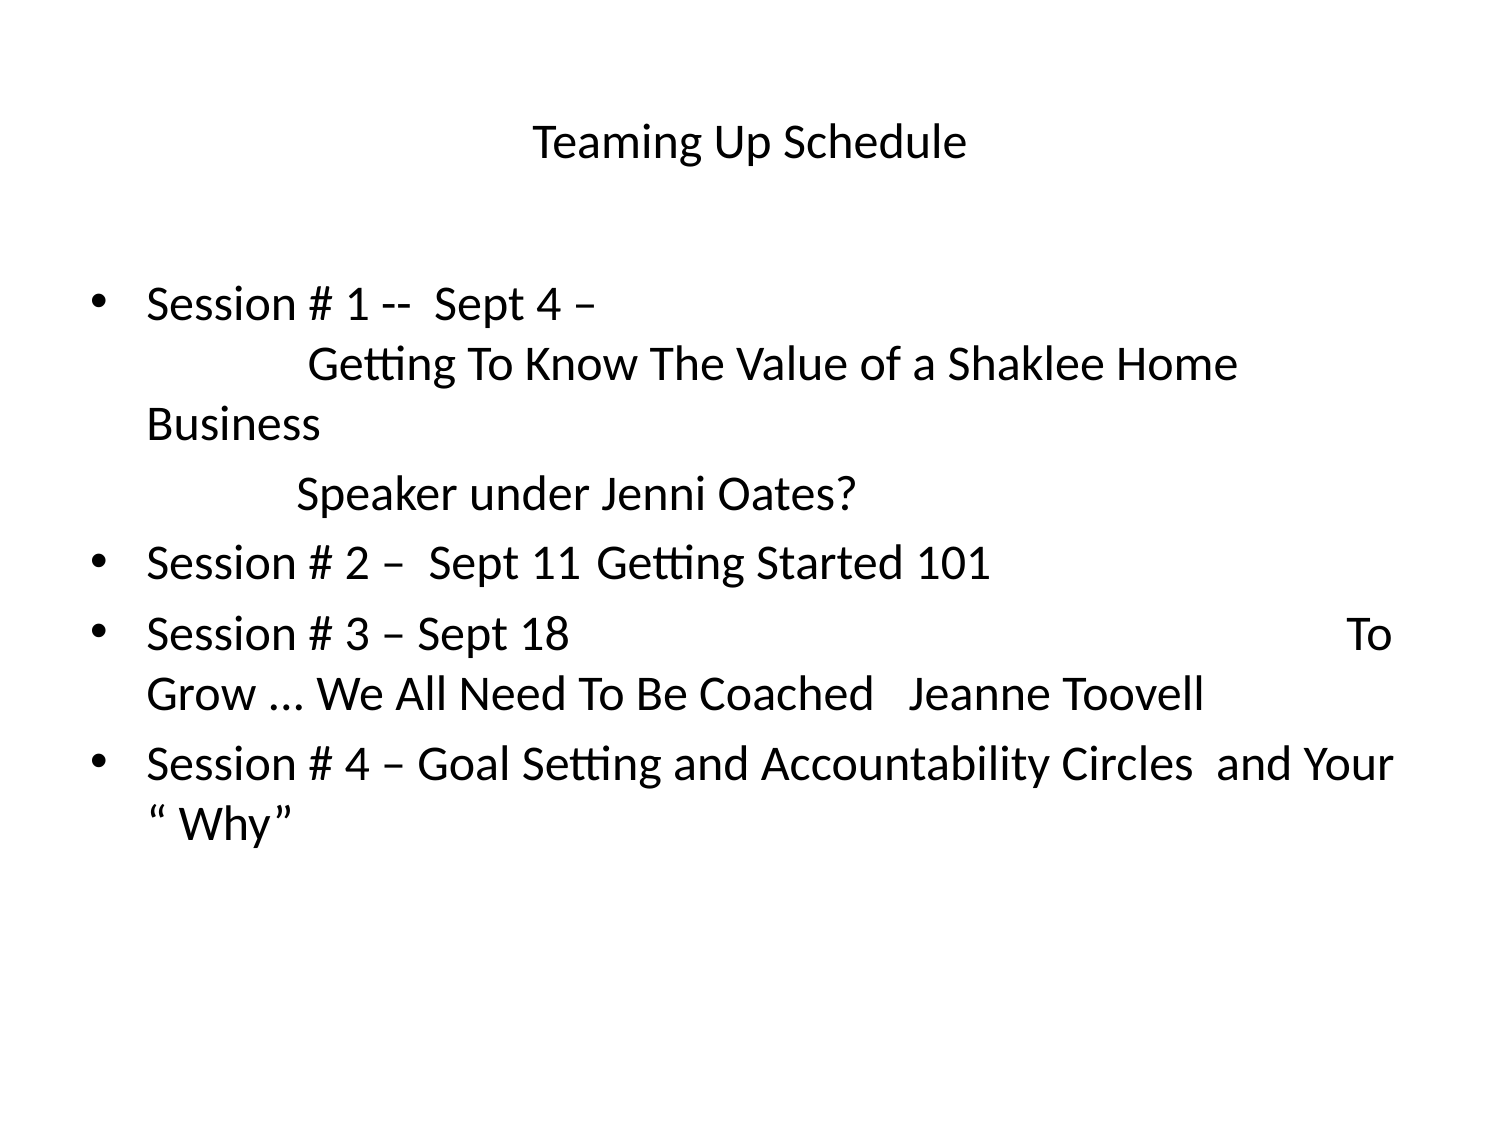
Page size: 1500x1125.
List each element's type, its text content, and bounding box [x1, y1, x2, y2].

title Teaming Up Schedule [75, 45, 1425, 233]
list Session # 1 -- Sept 4 – Getting To Know The Value of a Shaklee Home Business Speaker under Jenni Oates? Session # 2 – Sept 11 Getting Started 101 Session # 3 – Sept 18 To Grow ... We All Need To Be Coached Jeanne Toovell Session # 4 – Goal Setting and Accountability Circles and Your “ Why” [75, 262, 1425, 1005]
